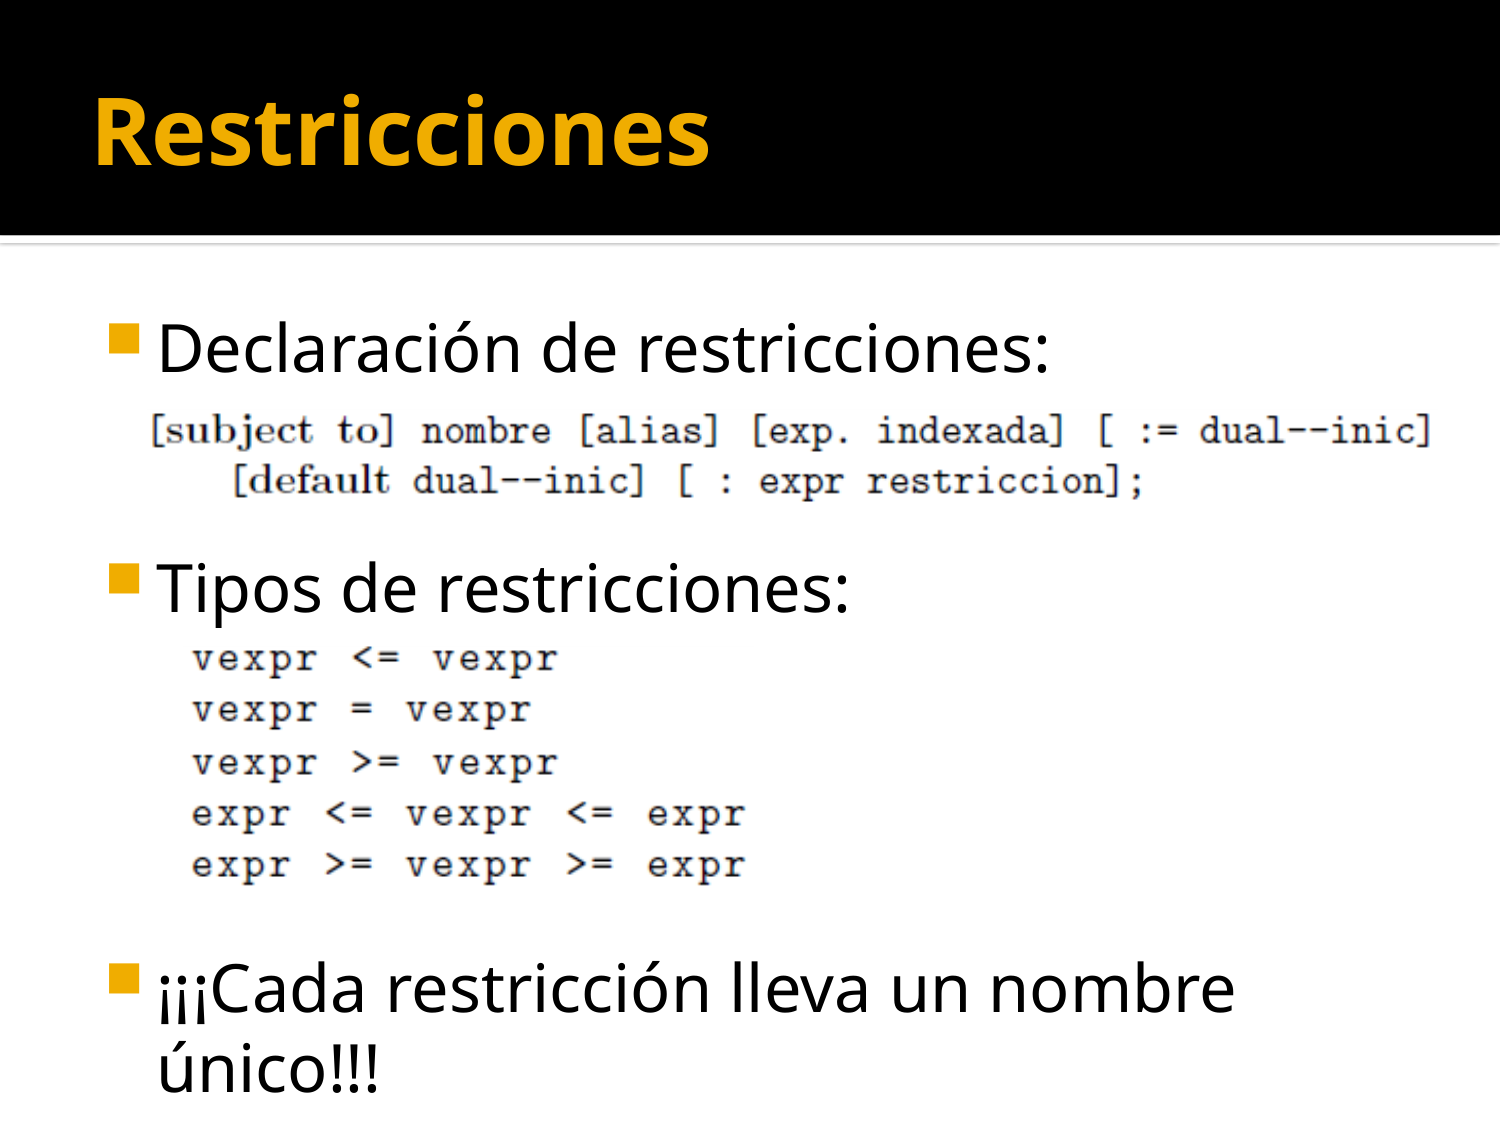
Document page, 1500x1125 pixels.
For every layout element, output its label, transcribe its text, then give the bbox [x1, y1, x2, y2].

picture [146, 408, 1438, 504]
title Restricciones [75, 25, 1425, 231]
picture [182, 645, 754, 894]
list Declaración de restricciones: Tipos de restricciones: ¡¡¡Cada restricción lleva un nombre único!!! [75, 291, 1425, 1050]
